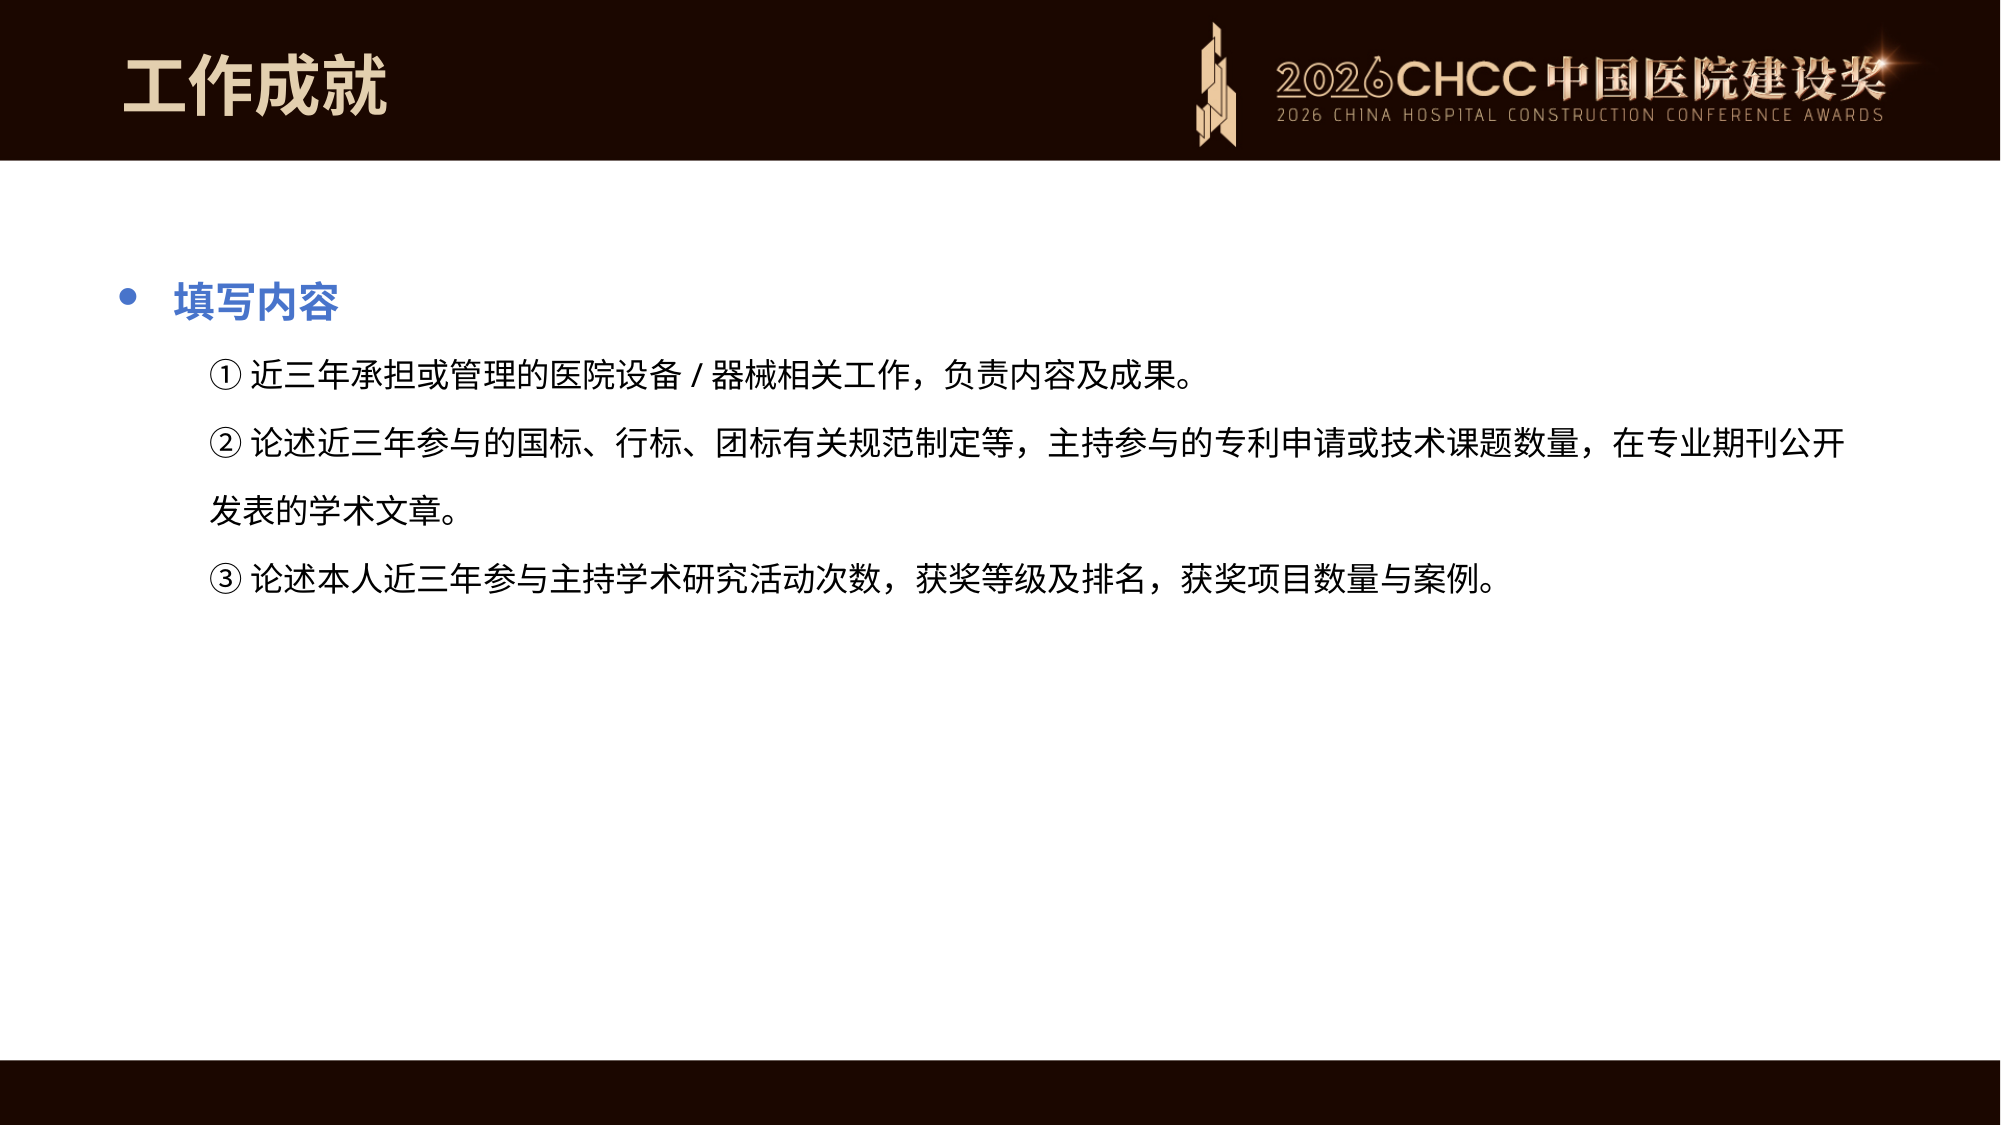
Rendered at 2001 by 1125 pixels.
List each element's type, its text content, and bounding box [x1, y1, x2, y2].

text_box ①近三年承担或管理的医院设备/器械相关工作，负责内容及成果。 ②论述近三年参与的国标、行标、团标有关规范制定等，主持参与的专利申请或技术课题数量，在专业期刊公开发表的学术文章。 ③论述本人近三年参与主持学术研究活动次数，获奖等级及排名，获奖项目数量与案例。 [150, 326, 1850, 917]
text_box 工作成就 [106, 36, 563, 132]
text_box 填写内容 [117, 244, 934, 327]
picture [0, 0, 2001, 1125]
